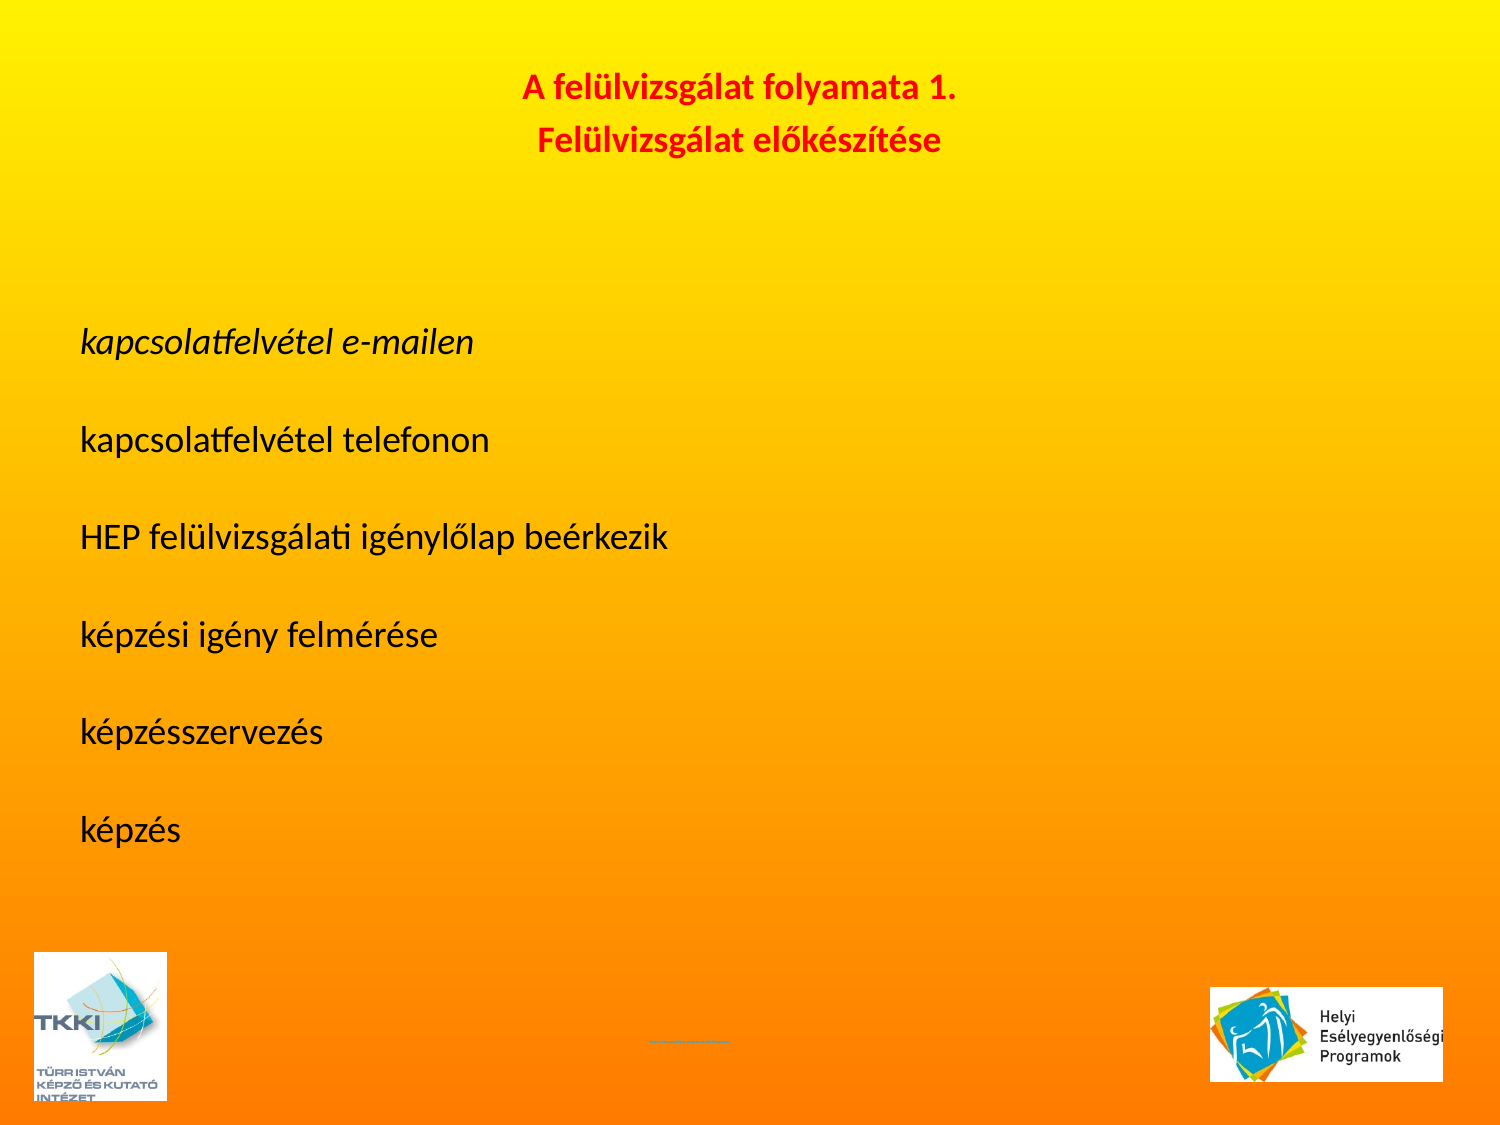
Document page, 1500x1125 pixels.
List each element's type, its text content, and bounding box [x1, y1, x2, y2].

picture [1210, 987, 1443, 1082]
picture [34, 952, 167, 1101]
title Helyi esélyegyenlőségi programok felülvizsgálata [183, 987, 1199, 1093]
list A felülvizsgálat folyamata 1. Felülvizsgálat előkészítése kapcsolatfelvétel e-mailen kapcsolatfelvétel telefonon HEP felülvizsgálati igénylőlap beérkezik képzési igény felmérése képzésszervezés képzés [64, 54, 1415, 941]
